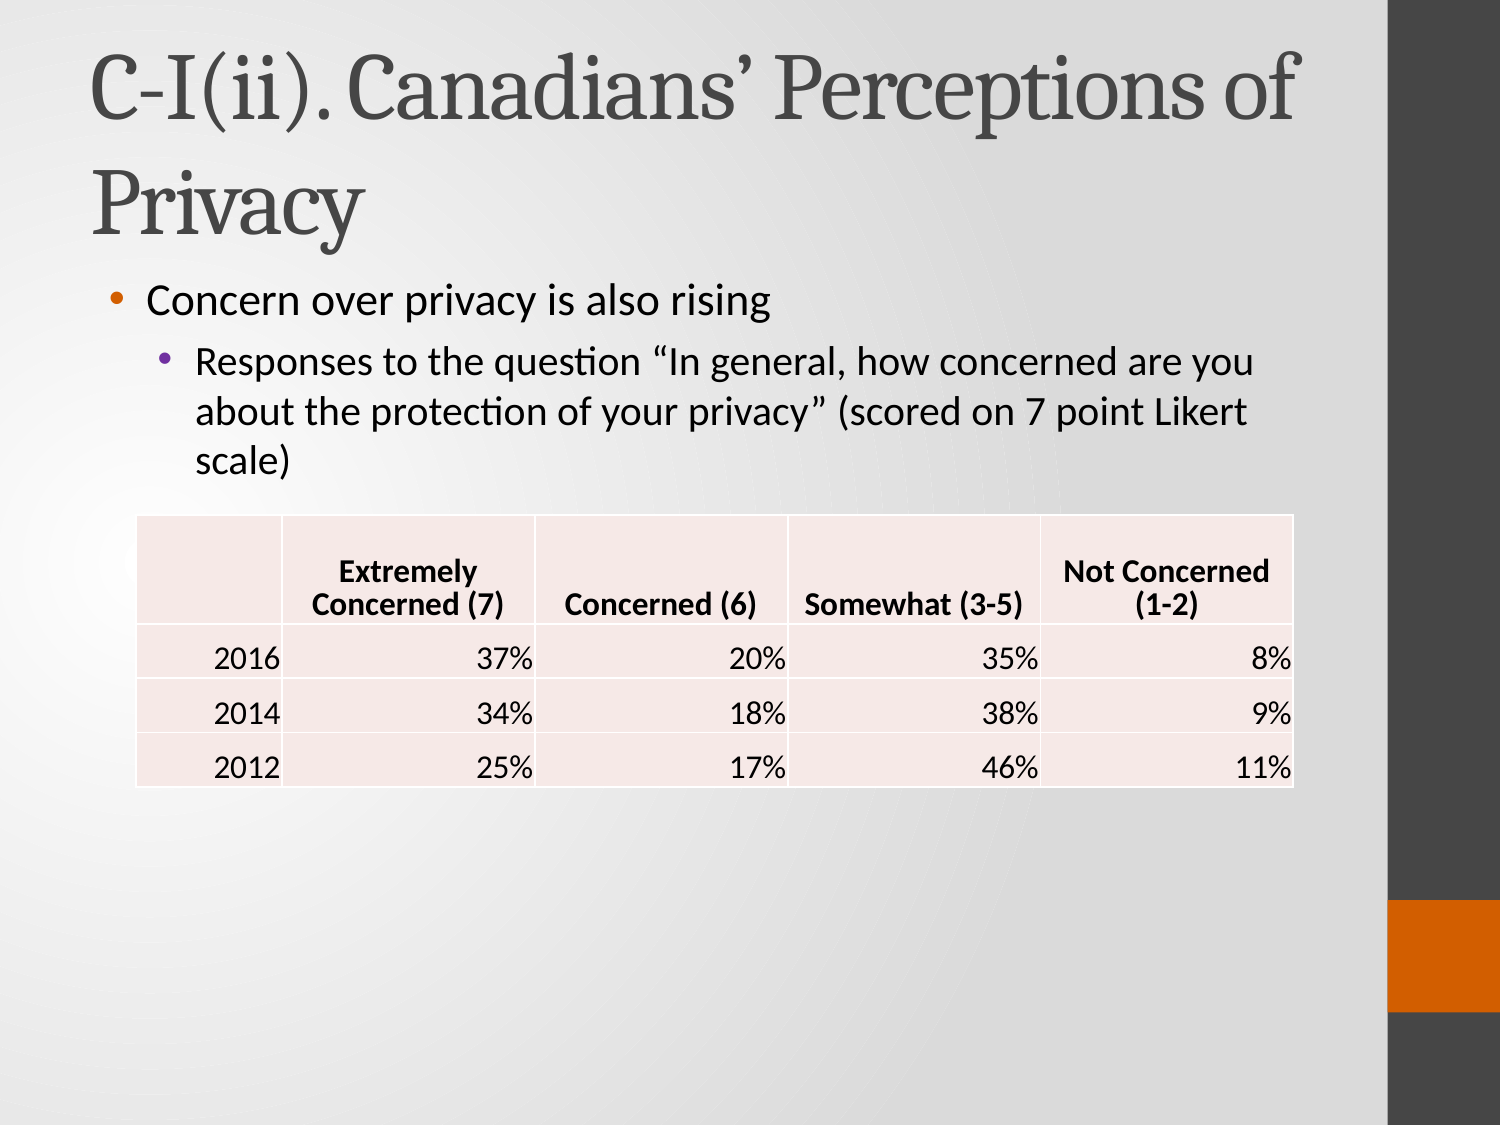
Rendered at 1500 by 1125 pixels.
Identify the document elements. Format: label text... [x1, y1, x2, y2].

table_cell 37% [283, 625, 534, 677]
table_header [137, 516, 281, 623]
table_cell 2014 [137, 679, 281, 732]
table_cell 25% [283, 733, 534, 786]
table_cell 9% [1041, 679, 1292, 732]
table_cell 34% [283, 679, 534, 732]
table_cell 2016 [137, 625, 281, 677]
table_header Extremely Concerned (7) [283, 516, 534, 623]
table_cell 2012 [137, 733, 281, 786]
list Concern over privacy is also rising Responses to the question “In general, how concerned are you about the protection of your privacy” (scored on 7 point Likert scale) [75, 262, 1325, 1050]
table_cell 35% [789, 625, 1040, 677]
table_header Not Concerned (1-2) [1041, 516, 1292, 623]
title C-I(ii). Canadians’ Perceptions of Privacy [75, 45, 1325, 233]
table_cell 18% [536, 679, 787, 732]
table_cell 20% [536, 625, 787, 677]
table_cell 17% [536, 733, 787, 786]
table_cell 8% [1041, 625, 1292, 677]
table_header Somewhat (3-5) [789, 516, 1040, 623]
table_cell 46% [789, 733, 1040, 786]
table_header Concerned (6) [536, 516, 787, 623]
table_cell 38% [789, 679, 1040, 732]
table_cell 11% [1041, 733, 1292, 786]
